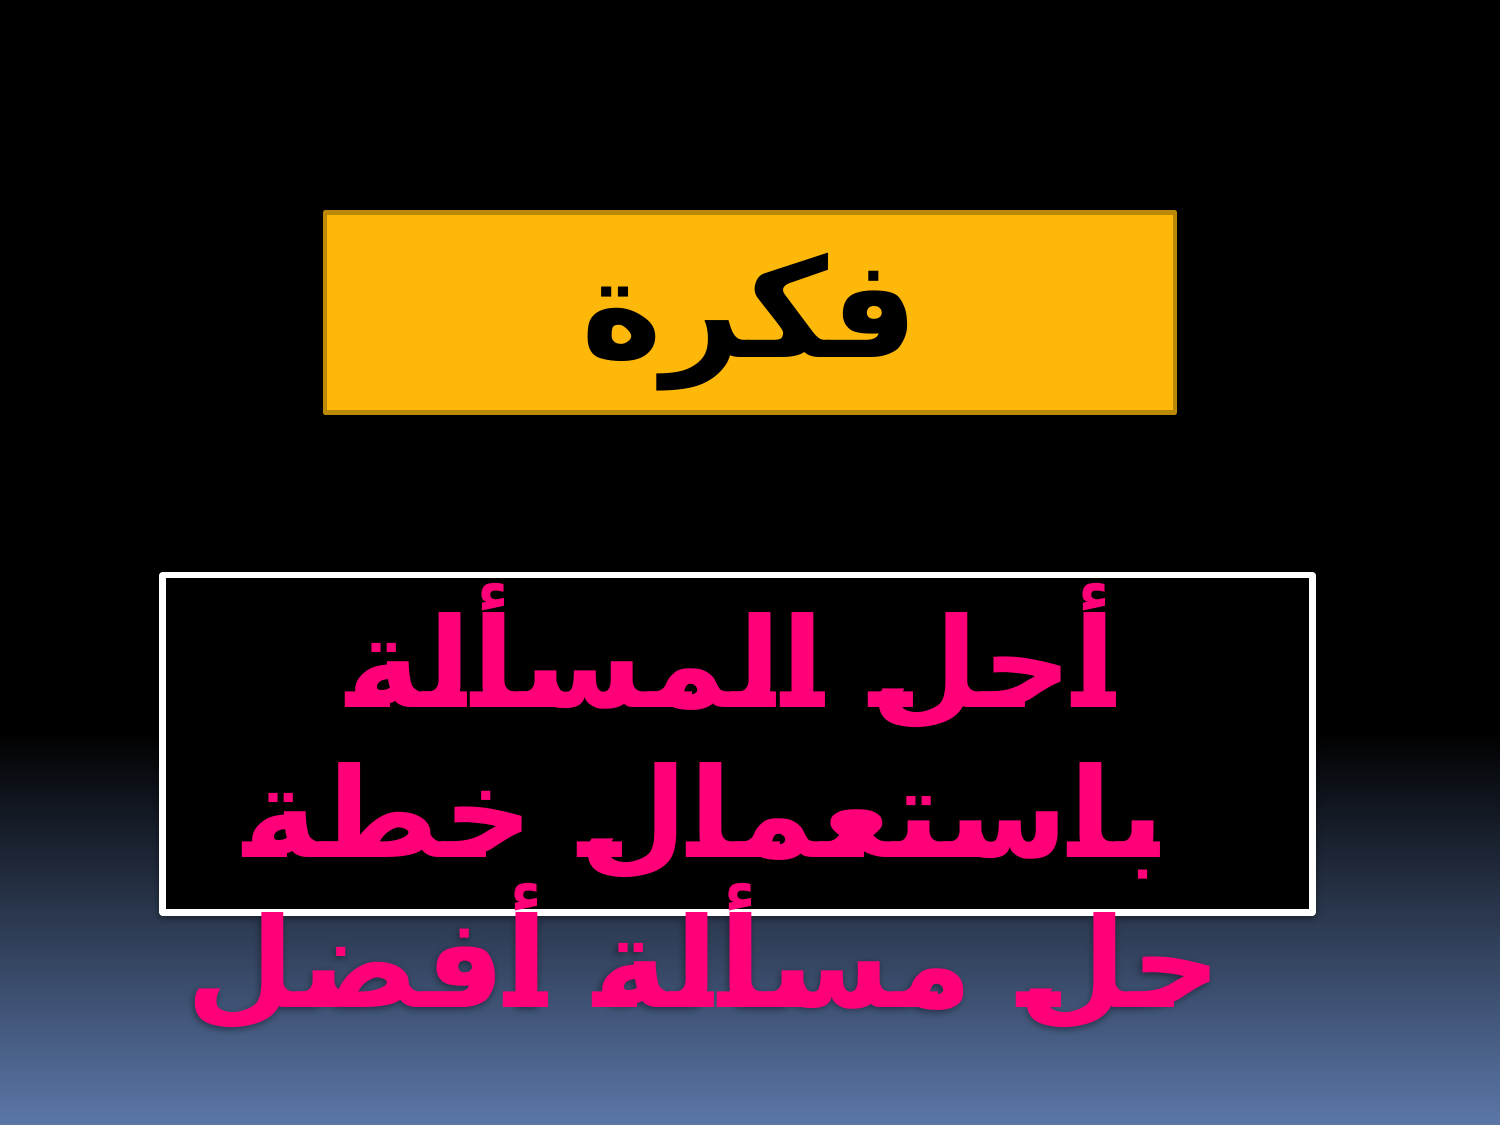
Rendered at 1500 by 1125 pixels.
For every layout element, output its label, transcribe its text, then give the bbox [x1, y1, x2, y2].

text_box فكرة الدرس [323, 210, 1177, 415]
text_box أحل المسألة باستعمال خطة حل مسألة أفضل [159, 572, 1316, 916]
